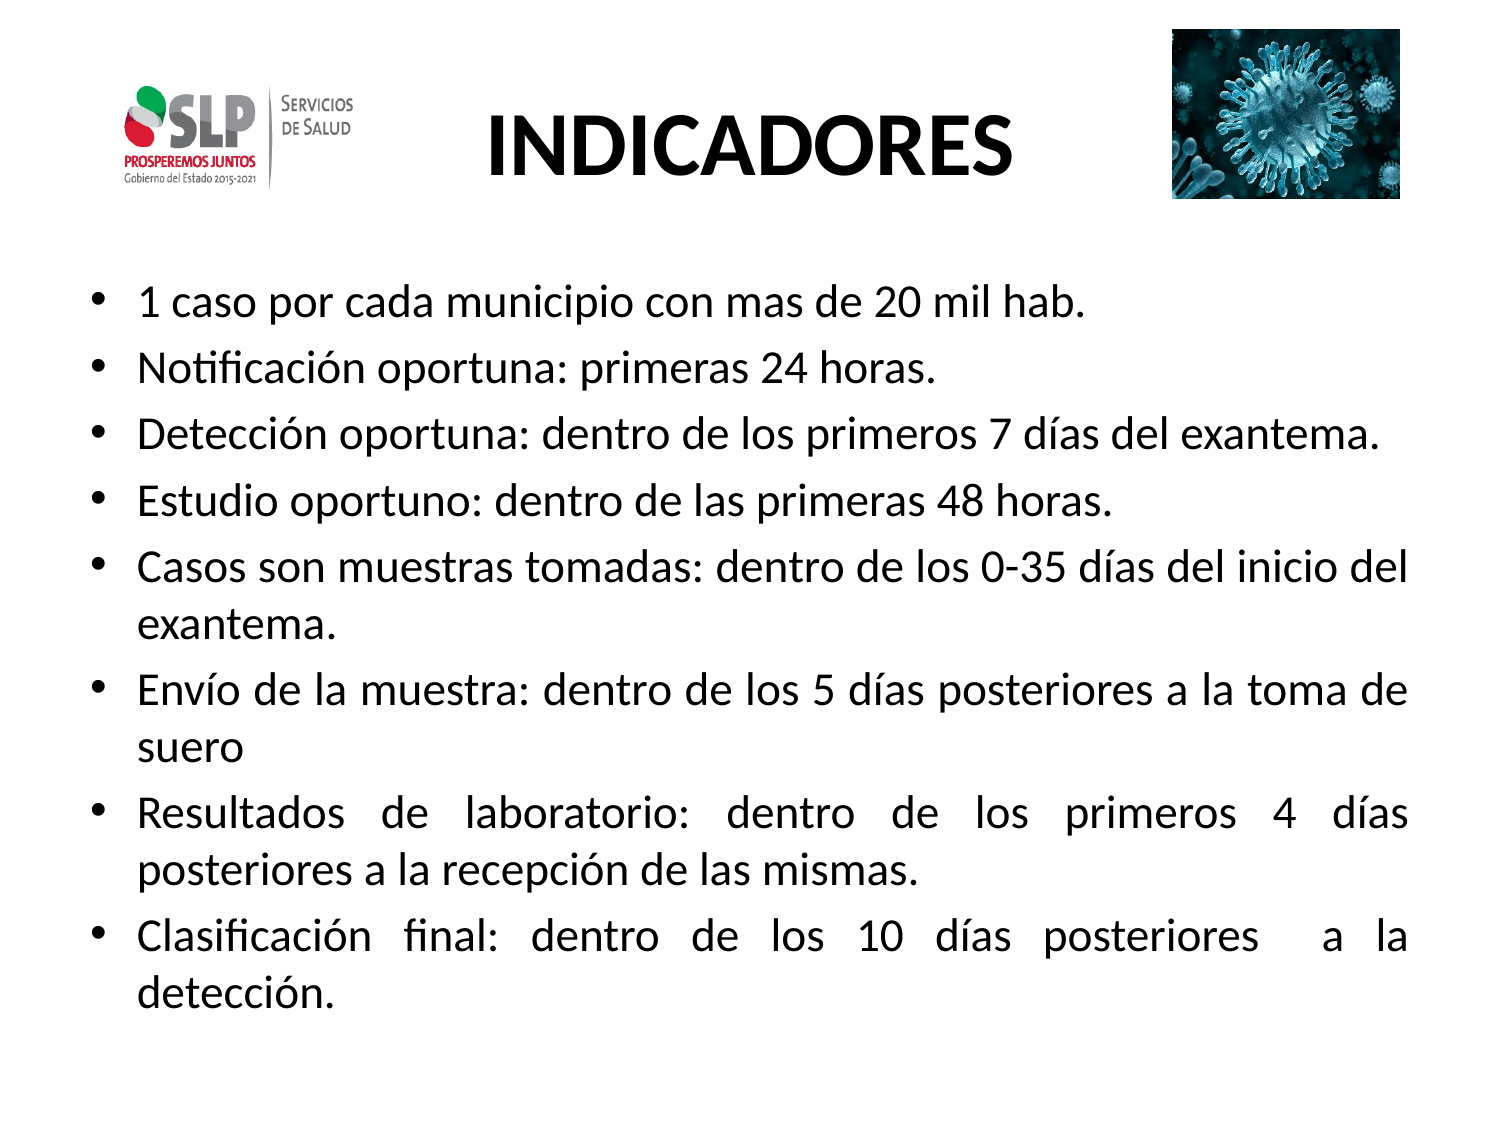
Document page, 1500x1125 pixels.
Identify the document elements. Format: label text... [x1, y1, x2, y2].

picture [1172, 29, 1400, 199]
list 1 caso por cada municipio con mas de 20 mil hab. Notificación oportuna: primeras 24 horas. Detección oportuna: dentro de los primeros 7 días del exantema. Estudio oportuno: dentro de las primeras 48 horas. Casos son muestras tomadas: dentro de los 0-35 días del inicio del exantema. Envío de la muestra: dentro de los 5 días posteriores a la toma de suero Resultados de laboratorio: dentro de los primeros 4 días posteriores a la recepción de las mismas. Clasificación final: dentro de los 10 días posteriores a la detección. [75, 262, 1425, 1080]
title INDICADORES [75, 45, 1425, 233]
picture [88, 57, 378, 199]
